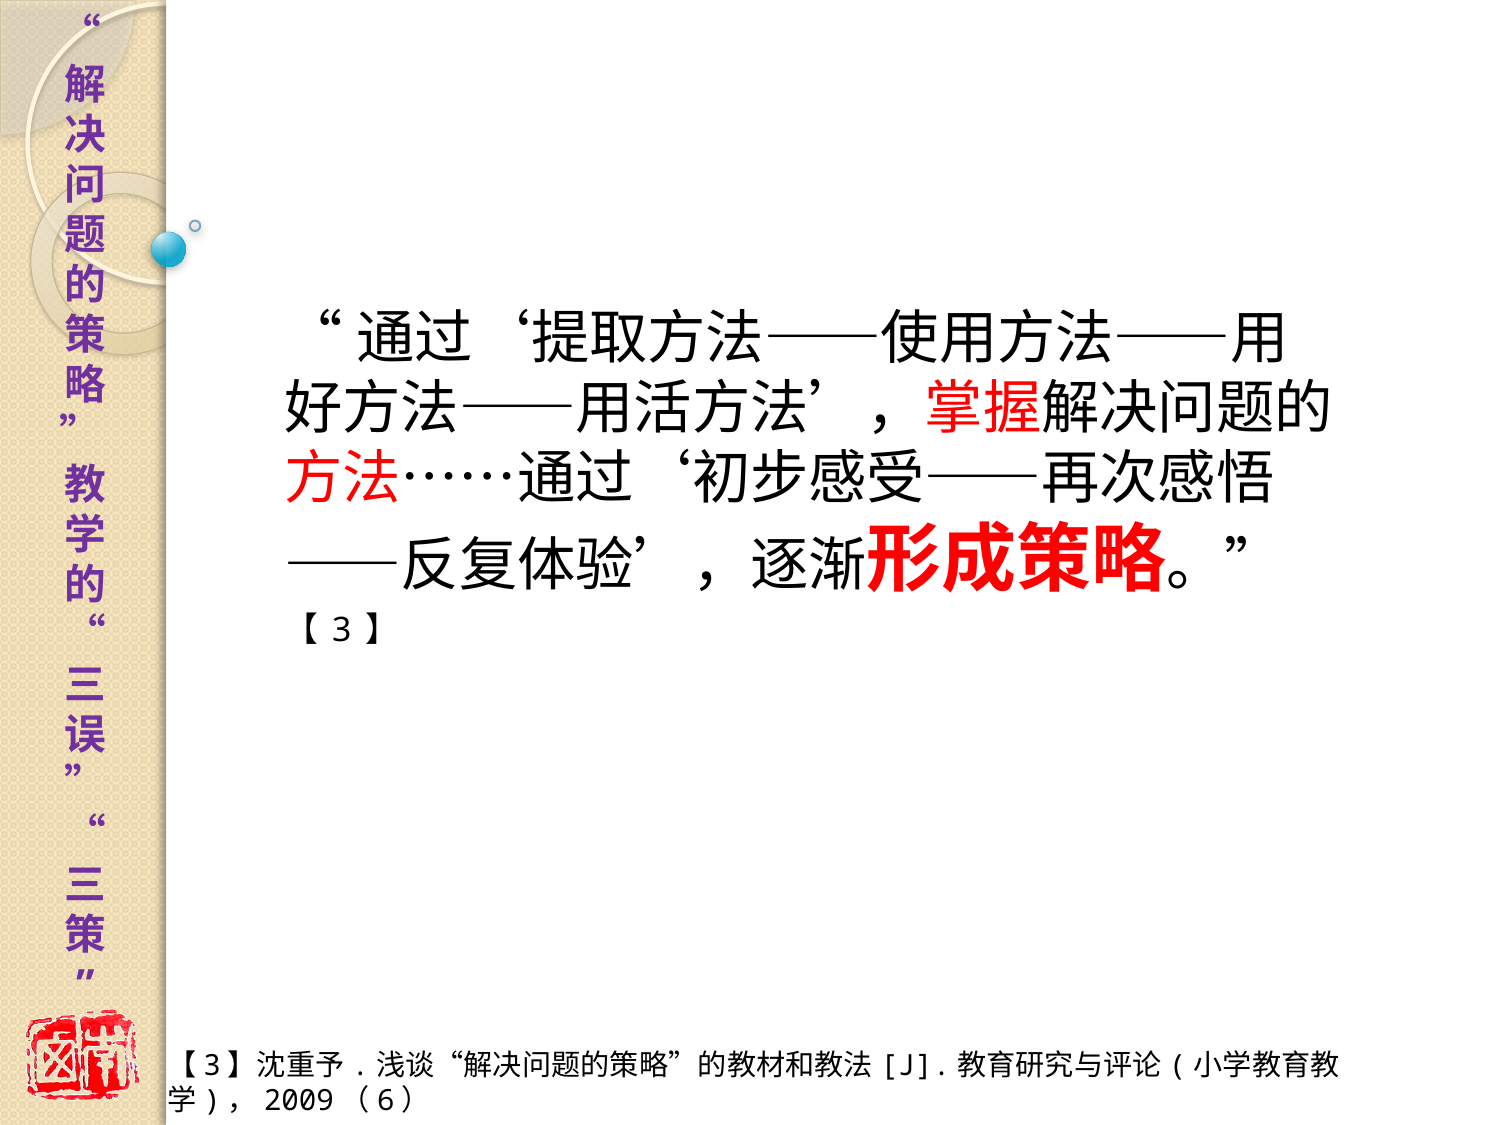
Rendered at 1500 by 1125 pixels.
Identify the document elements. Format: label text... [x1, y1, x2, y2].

text_box “通过‘提取方法——使用方法——用好方法——用活方法’，掌握解决问题的方法……通过‘初步感受——再次感悟——反复体验’，逐渐形成策略。” 【3】 [269, 292, 1360, 678]
picture [23, 1006, 142, 1102]
text_box 【3】沈重予.浅谈“解决问题的策略”的教材和教法[J].教育研究与评论(小学教育教学)，2009（6） [152, 1039, 1500, 1124]
text_box “解决问题的策略 ”教学的“三误”“三策 ” [35, 0, 136, 1003]
